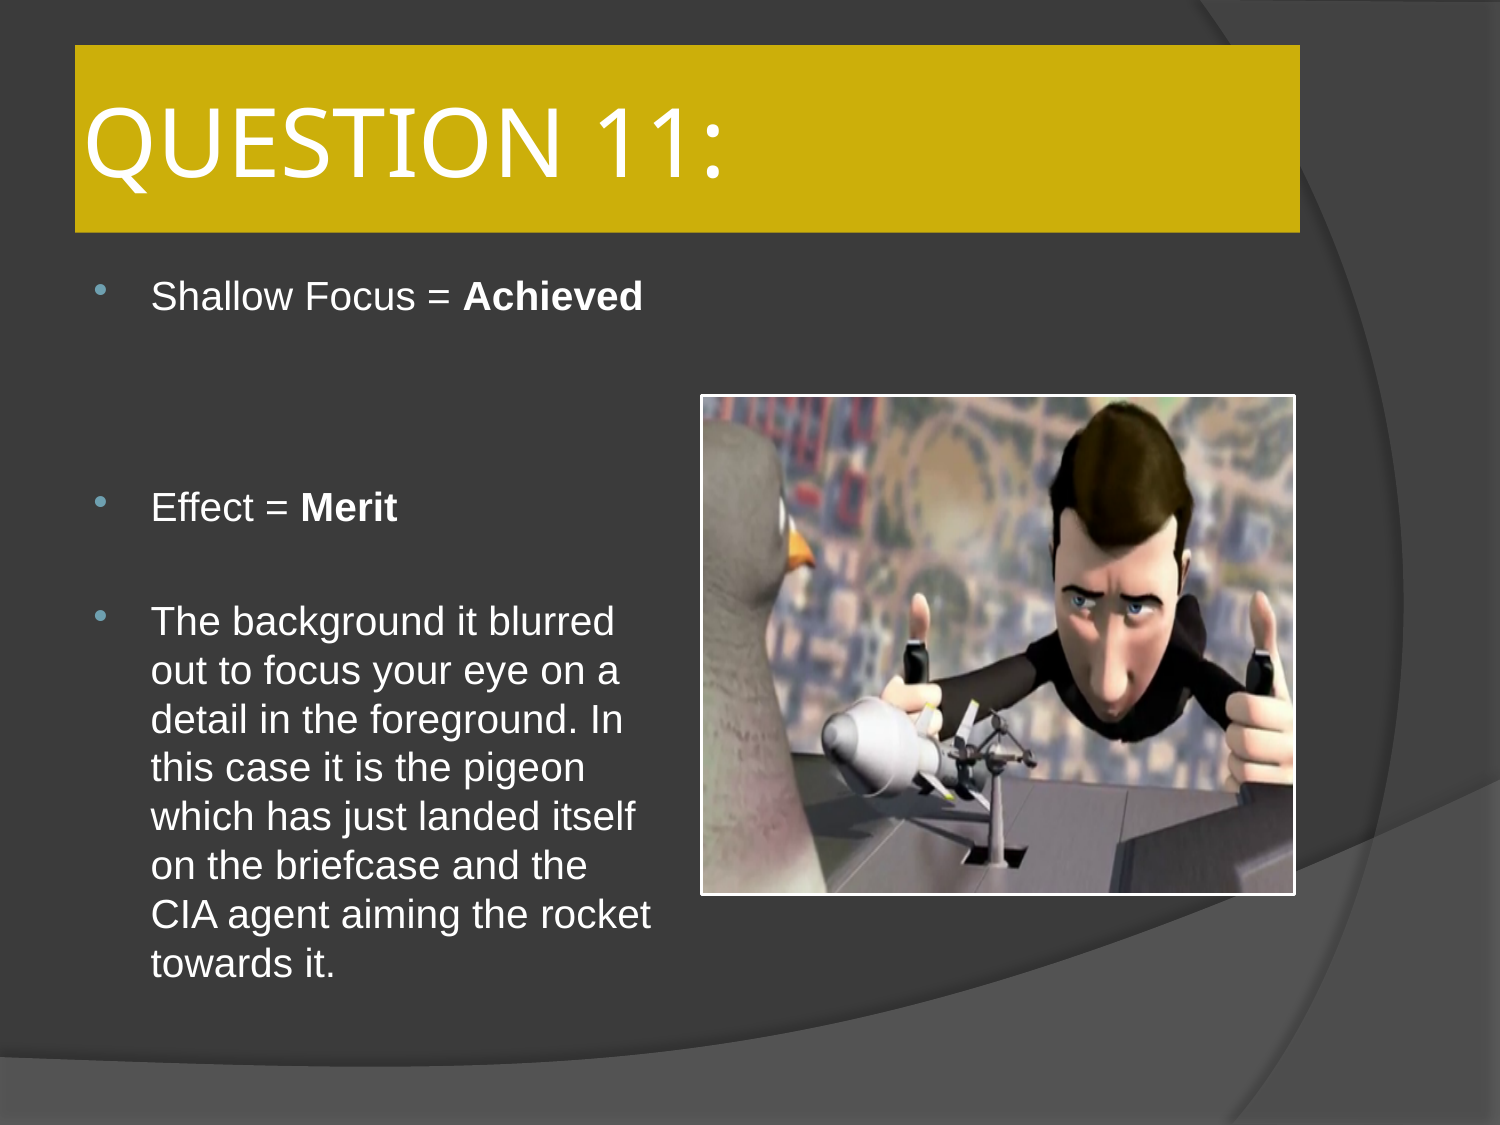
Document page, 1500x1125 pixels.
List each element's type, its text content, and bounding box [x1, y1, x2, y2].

list Shallow Focus = Achieved Effect = Merit The background it blurred out to focus your eye on a detail in the foreground. In this case it is the pigeon which has just landed itself on the briefcase and the CIA agent aiming the rocket towards it. [75, 262, 675, 1005]
title QUESTION 11: [75, 45, 1300, 233]
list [702, 396, 1294, 894]
